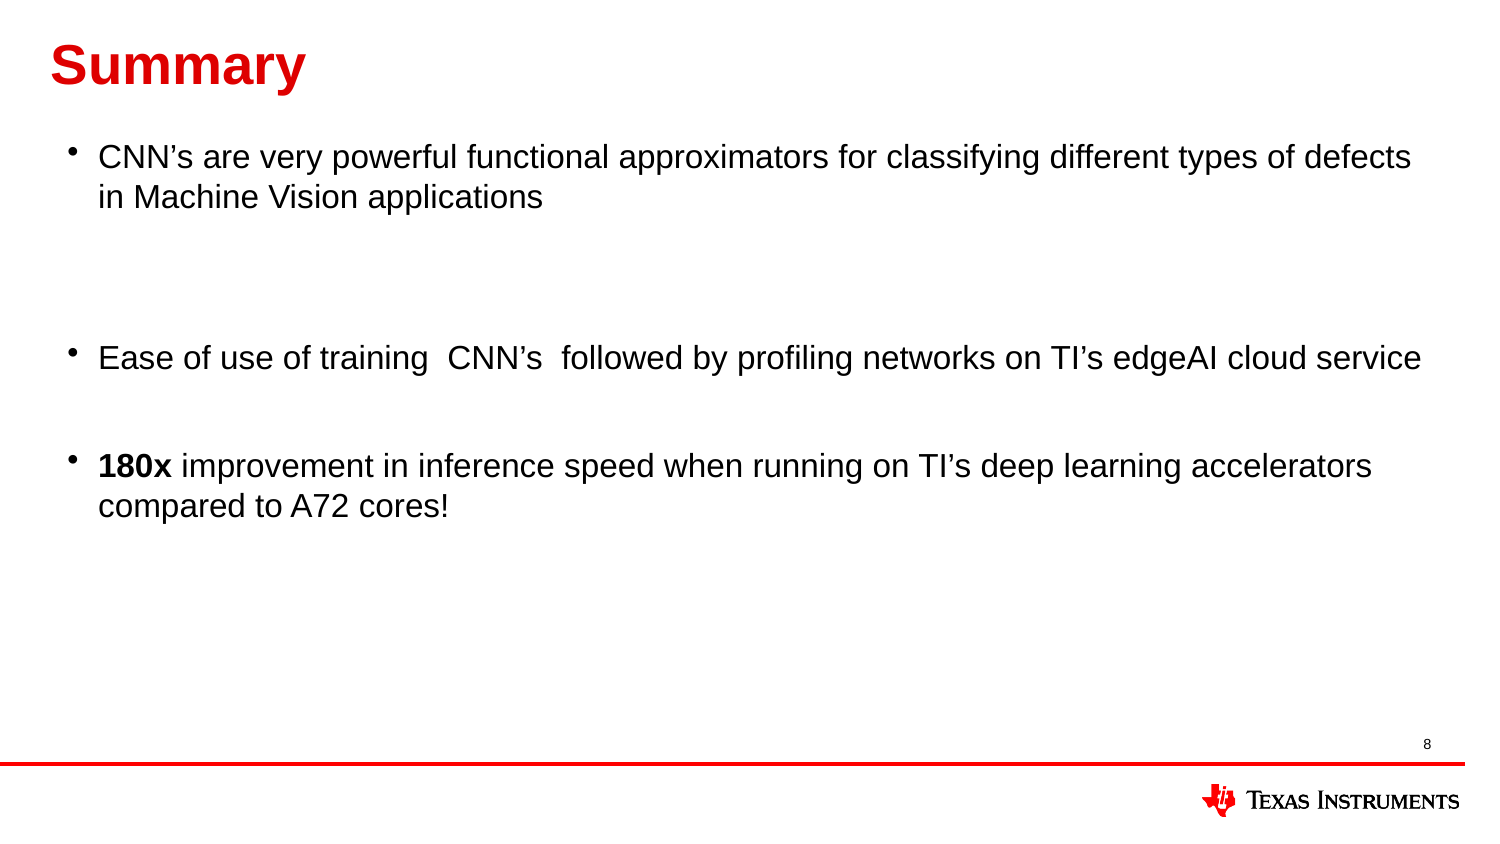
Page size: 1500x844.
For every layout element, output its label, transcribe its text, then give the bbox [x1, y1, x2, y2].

picture [1202, 784, 1459, 817]
title Summary [37, 17, 1426, 119]
slide_number 8 [1093, 728, 1444, 755]
list CNN’s are very powerful functional approximators for classifying different types of defects in Machine Vision applications Ease of use of training CNN’s followed by profiling networks on TI’s edgeAI cloud service 180x improvement in inference speed when running on TI’s deep learning accelerators compared to A72 cores! [54, 128, 1444, 738]
